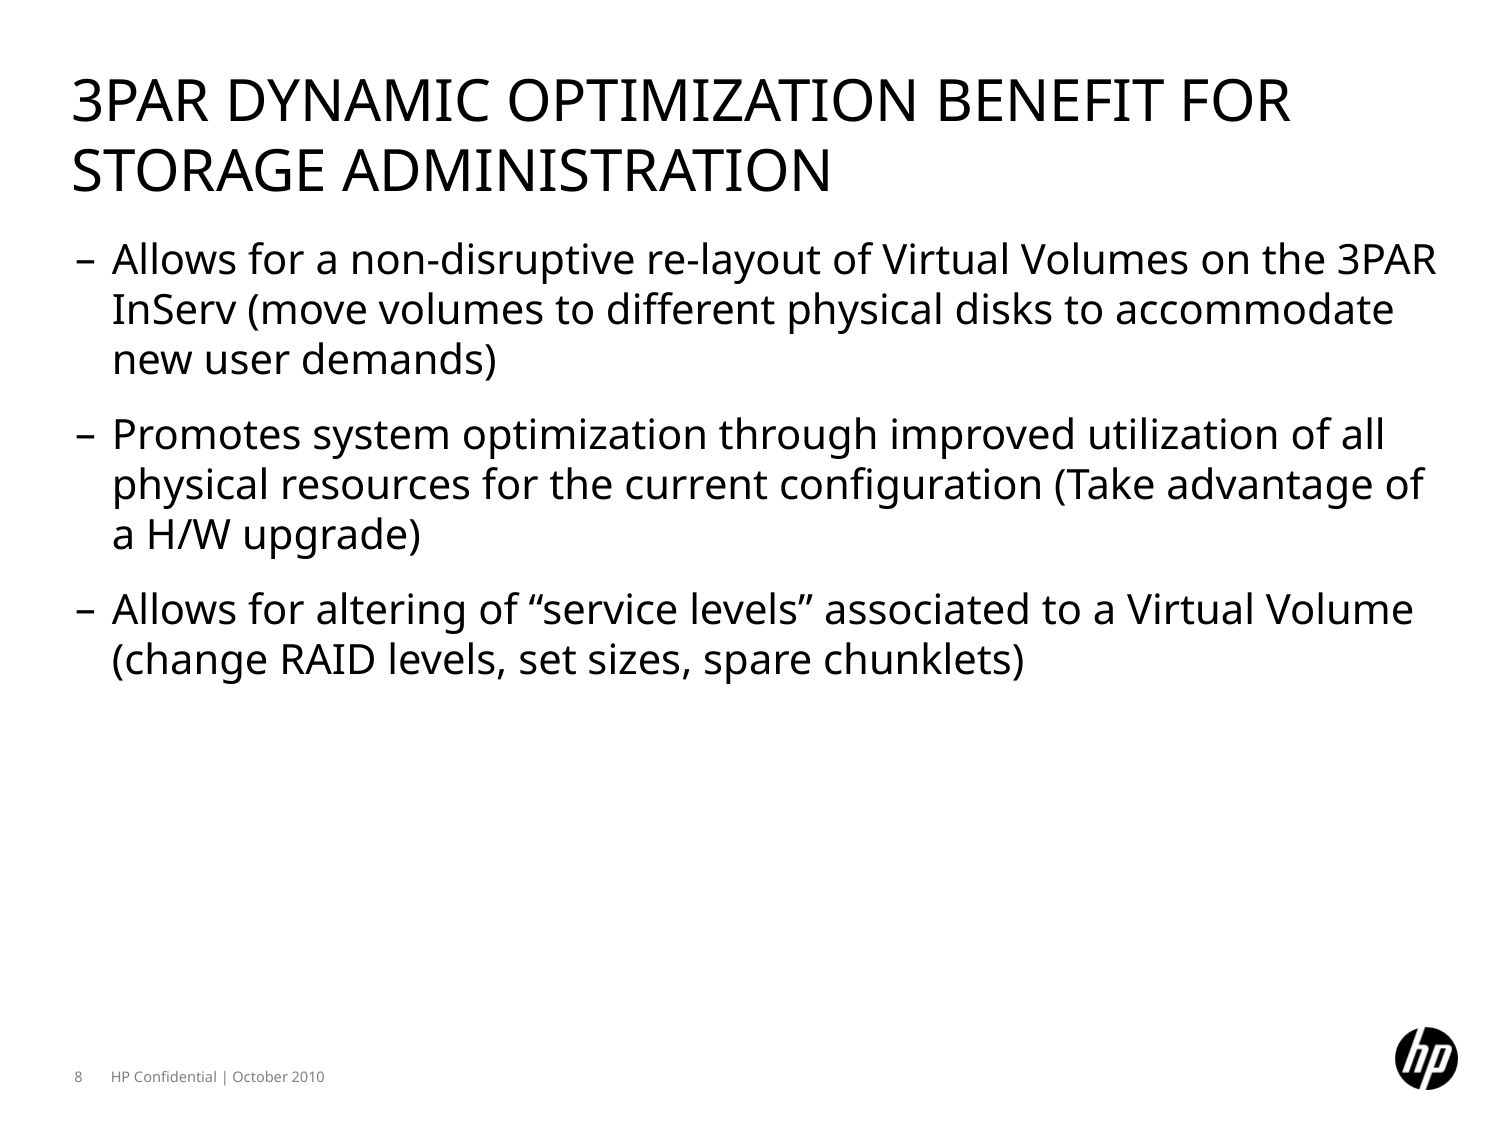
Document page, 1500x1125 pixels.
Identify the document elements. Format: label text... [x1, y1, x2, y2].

title 3PAR Dynamic Optimization Benefit For Storage Administration [55, 55, 1451, 199]
picture [1393, 1025, 1460, 1092]
list Allows for a non-disruptive re-layout of Virtual Volumes on the 3PAR InServ (move volumes to different physical disks to accommodate new user demands) Promotes system optimization through improved utilization of all physical resources for the current configuration (Take advantage of a H/W upgrade) Allows for altering of “service levels” associated to a Virtual Volume (change RAID levels, set sizes, spare chunklets) [60, 224, 1455, 1005]
